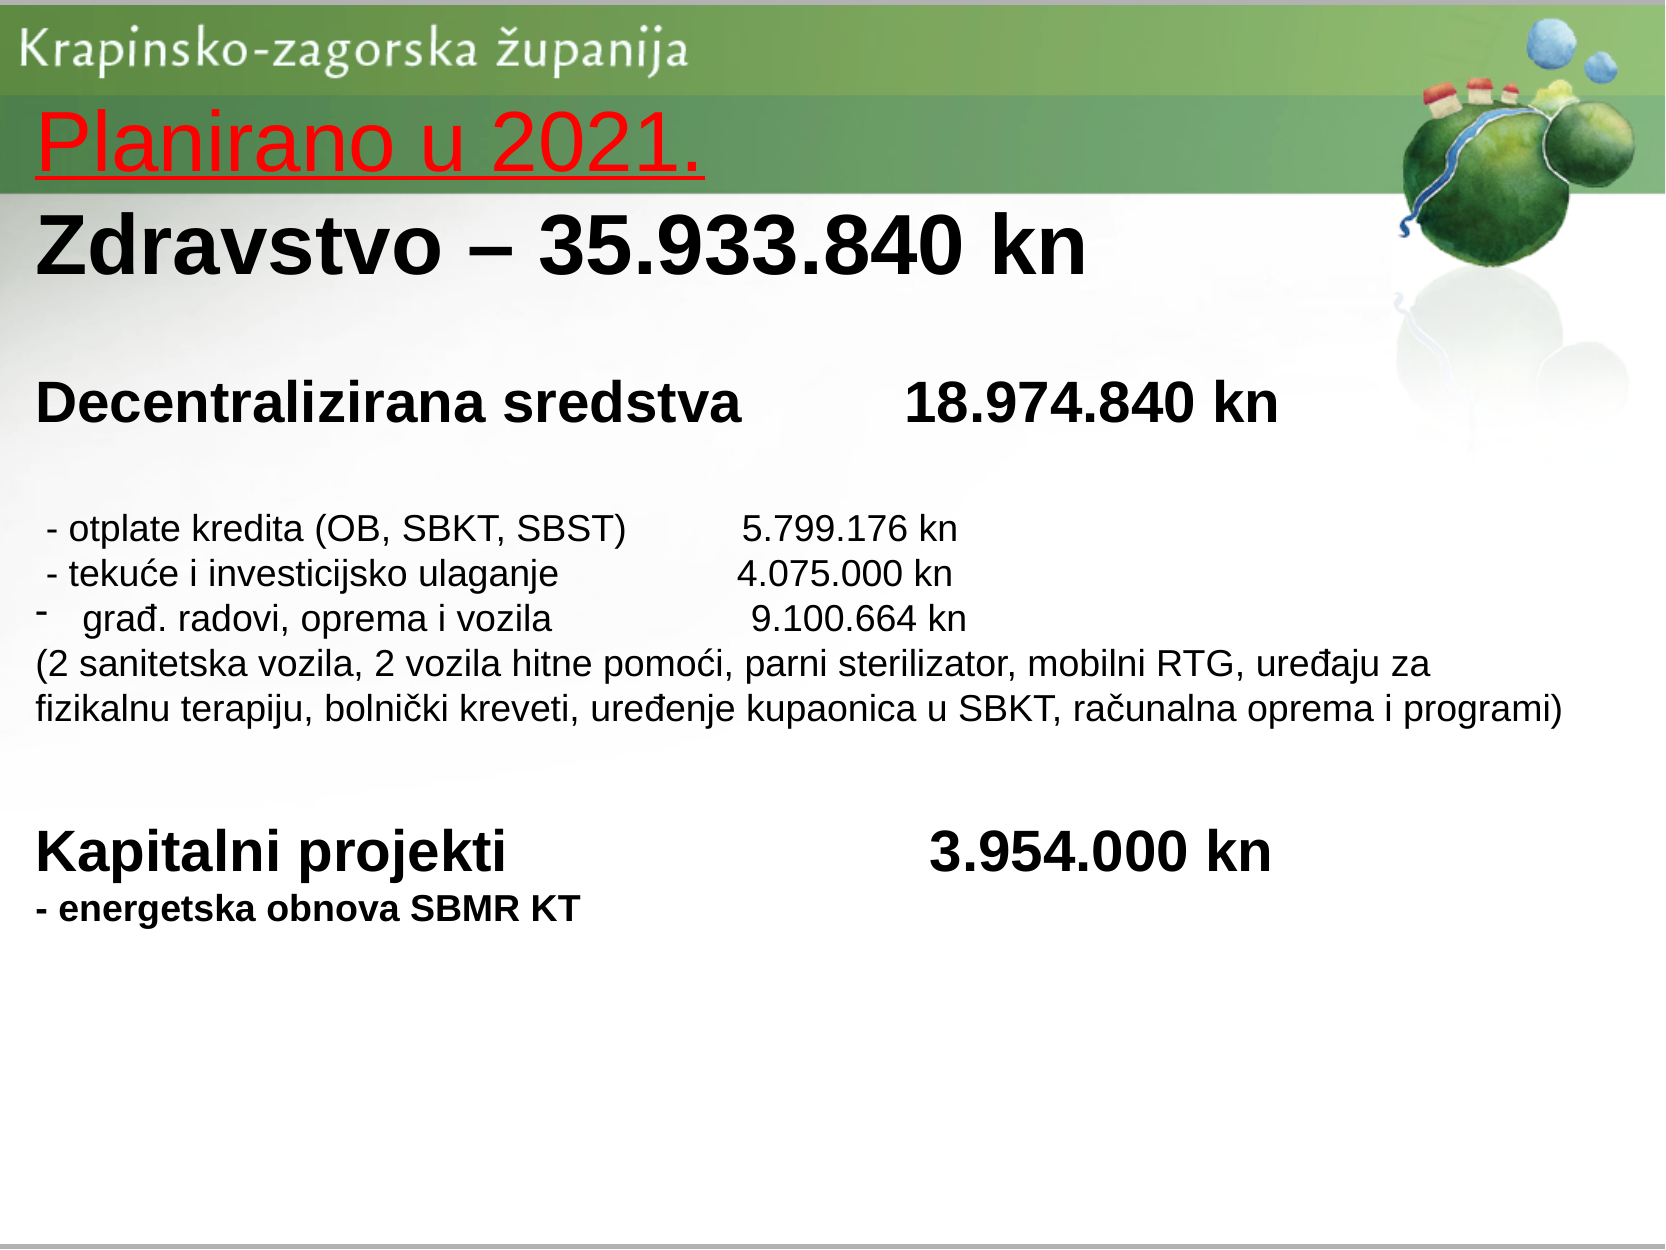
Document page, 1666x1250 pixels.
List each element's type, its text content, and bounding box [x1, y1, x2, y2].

picture [0, 5, 1666, 1244]
text_box Decentralizirana sredstva 18.974.840 kn - otplate kredita (OB, SBKT, SBST) 5.799.176 kn - tekuće i investicijsko ulaganje 4.075.000 kn građ. radovi, oprema i vozila 9.100.664 kn (2 sanitetska vozila, 2 vozila hitne pomoći, parni sterilizator, mobilni RTG, uređaju za fizikalnu terapiju, bolnički kreveti, uređenje kupaonica u SBKT, računalna oprema i programi) Kapitalni projekti 3.954.000 kn - energetska obnova SBMR KT [20, 311, 1583, 1026]
title Planirano u 2021. Zdravstvo – 35.933.840 kn [20, 71, 1424, 227]
